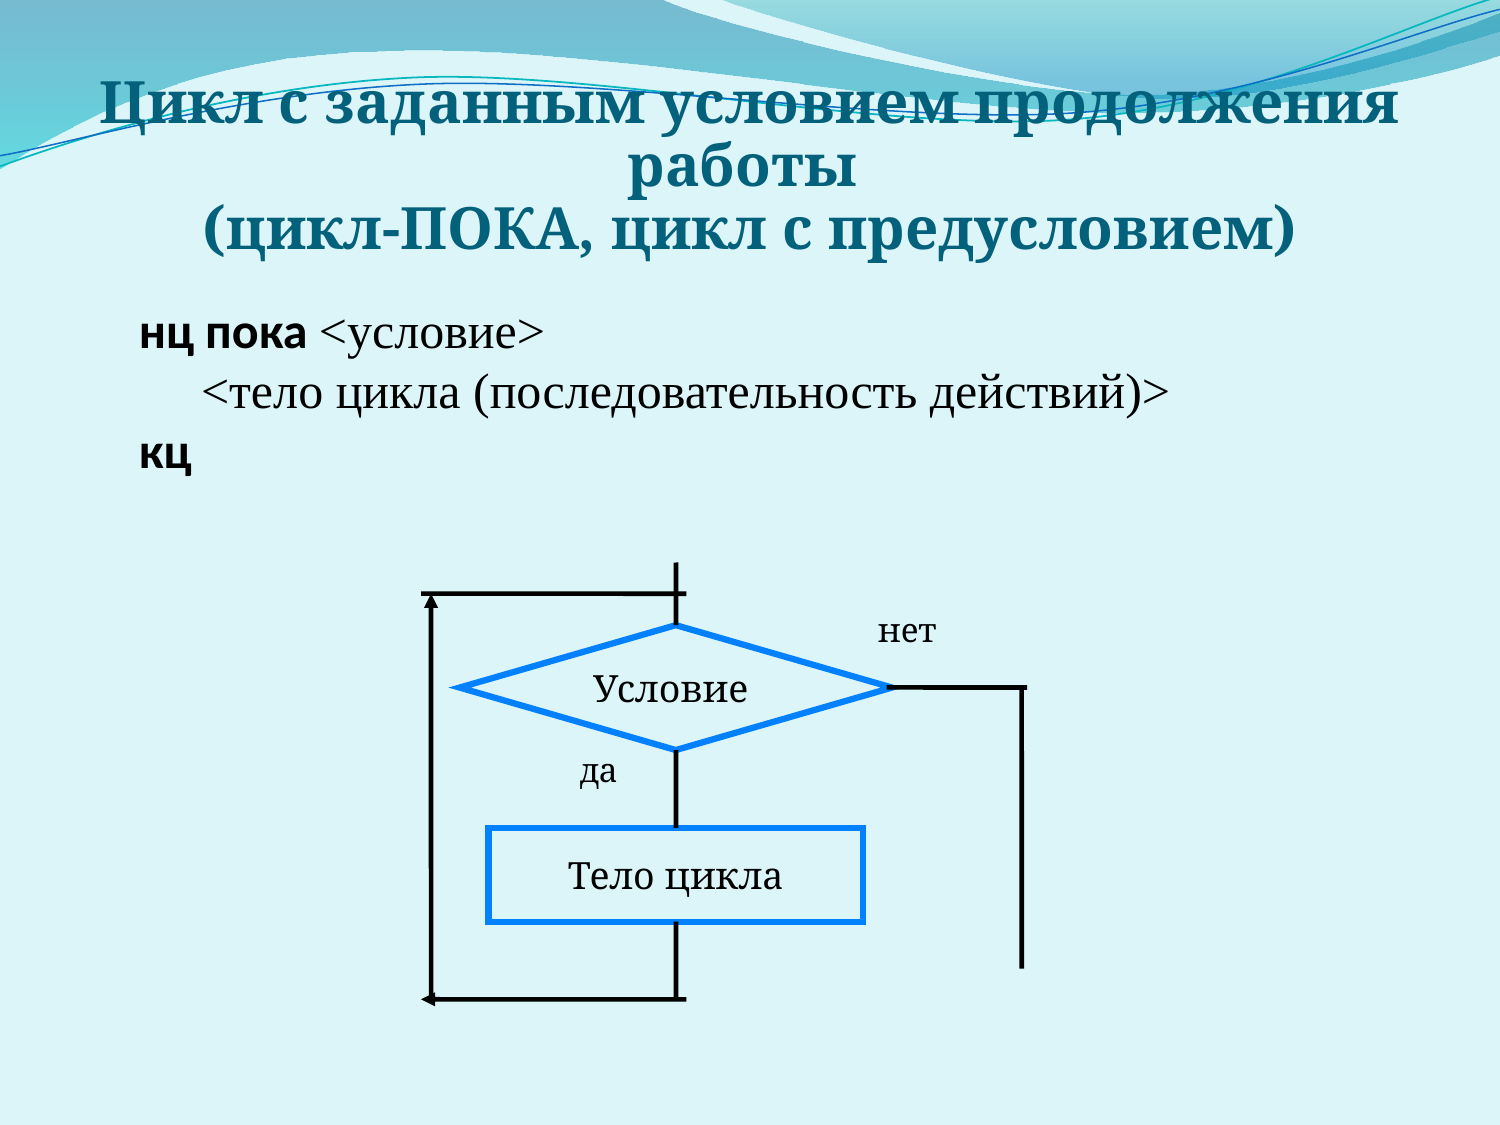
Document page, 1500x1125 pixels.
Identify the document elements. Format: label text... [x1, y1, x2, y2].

text_box Цикл с заданным условием продолжения работы (цикл-ПОКА, цикл с предусловием) [29, 66, 1471, 270]
text_box нц пока <условие> <тело цикла (последовательность действий)> кц [123, 290, 1400, 486]
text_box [430, 562, 1022, 1000]
